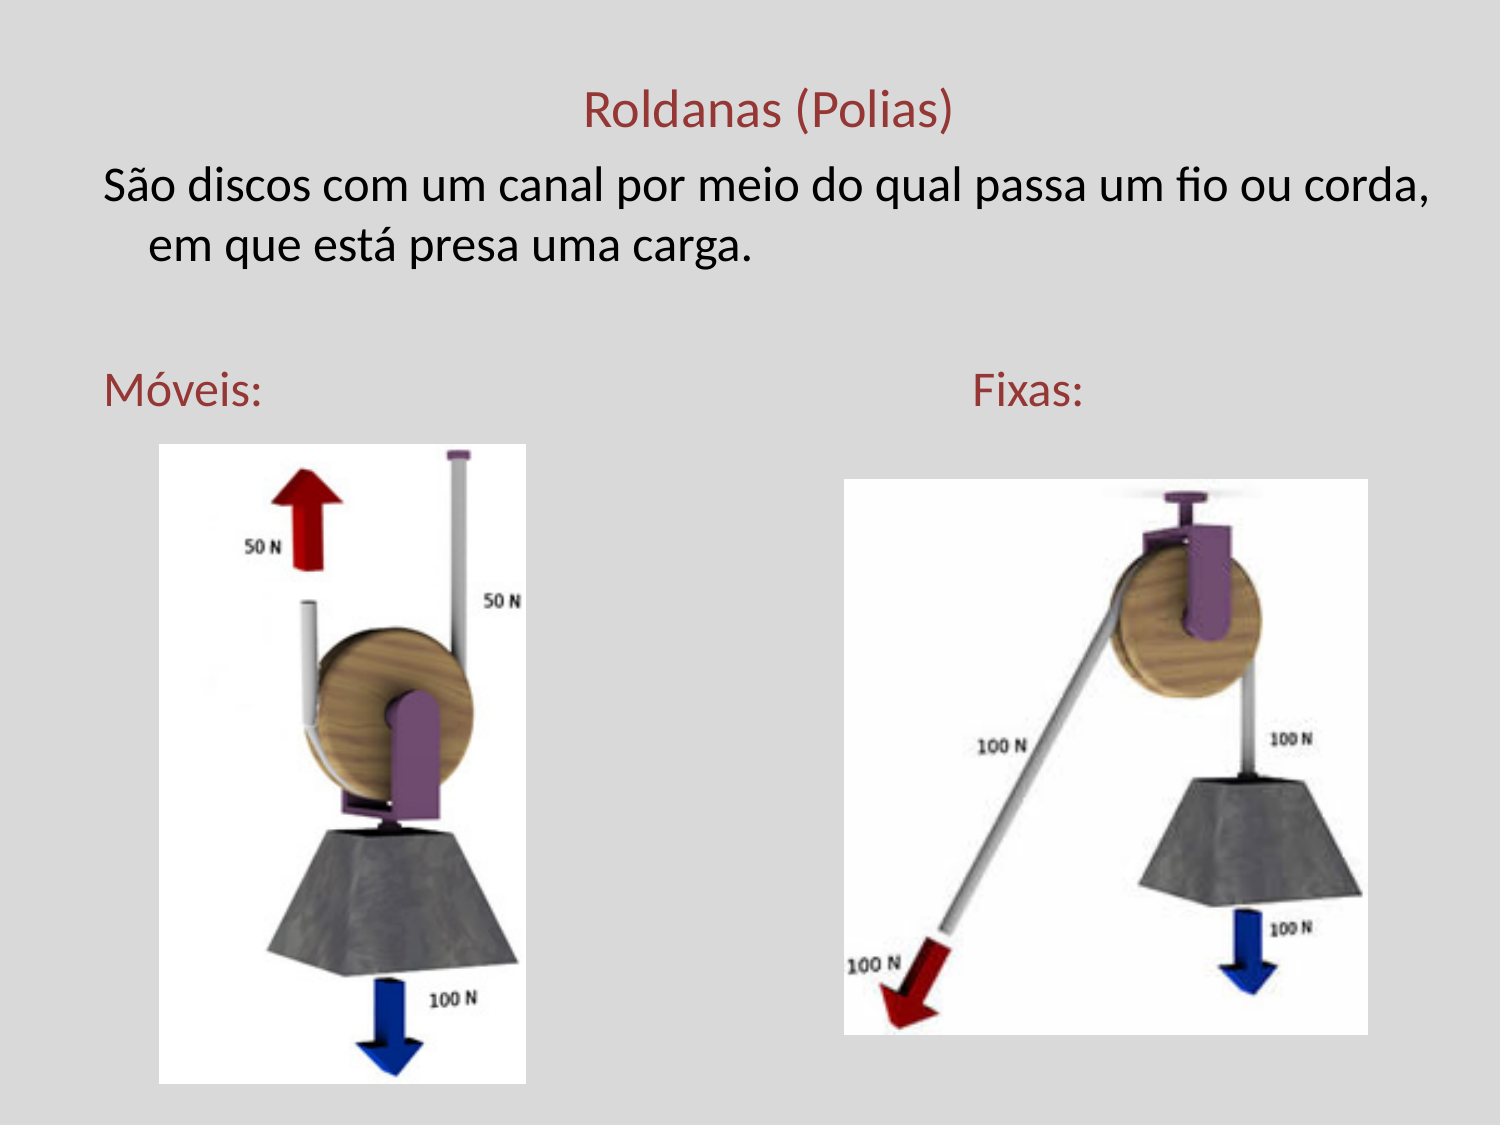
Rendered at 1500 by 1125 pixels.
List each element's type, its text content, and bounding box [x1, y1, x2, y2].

picture [844, 479, 1368, 1036]
text_box Roldanas (Polias) São discos com um canal por meio do qual passa um fio ou corda, em que está presa uma carga. Móveis: Fixas: . [88, 66, 1451, 1059]
picture [159, 444, 526, 1084]
